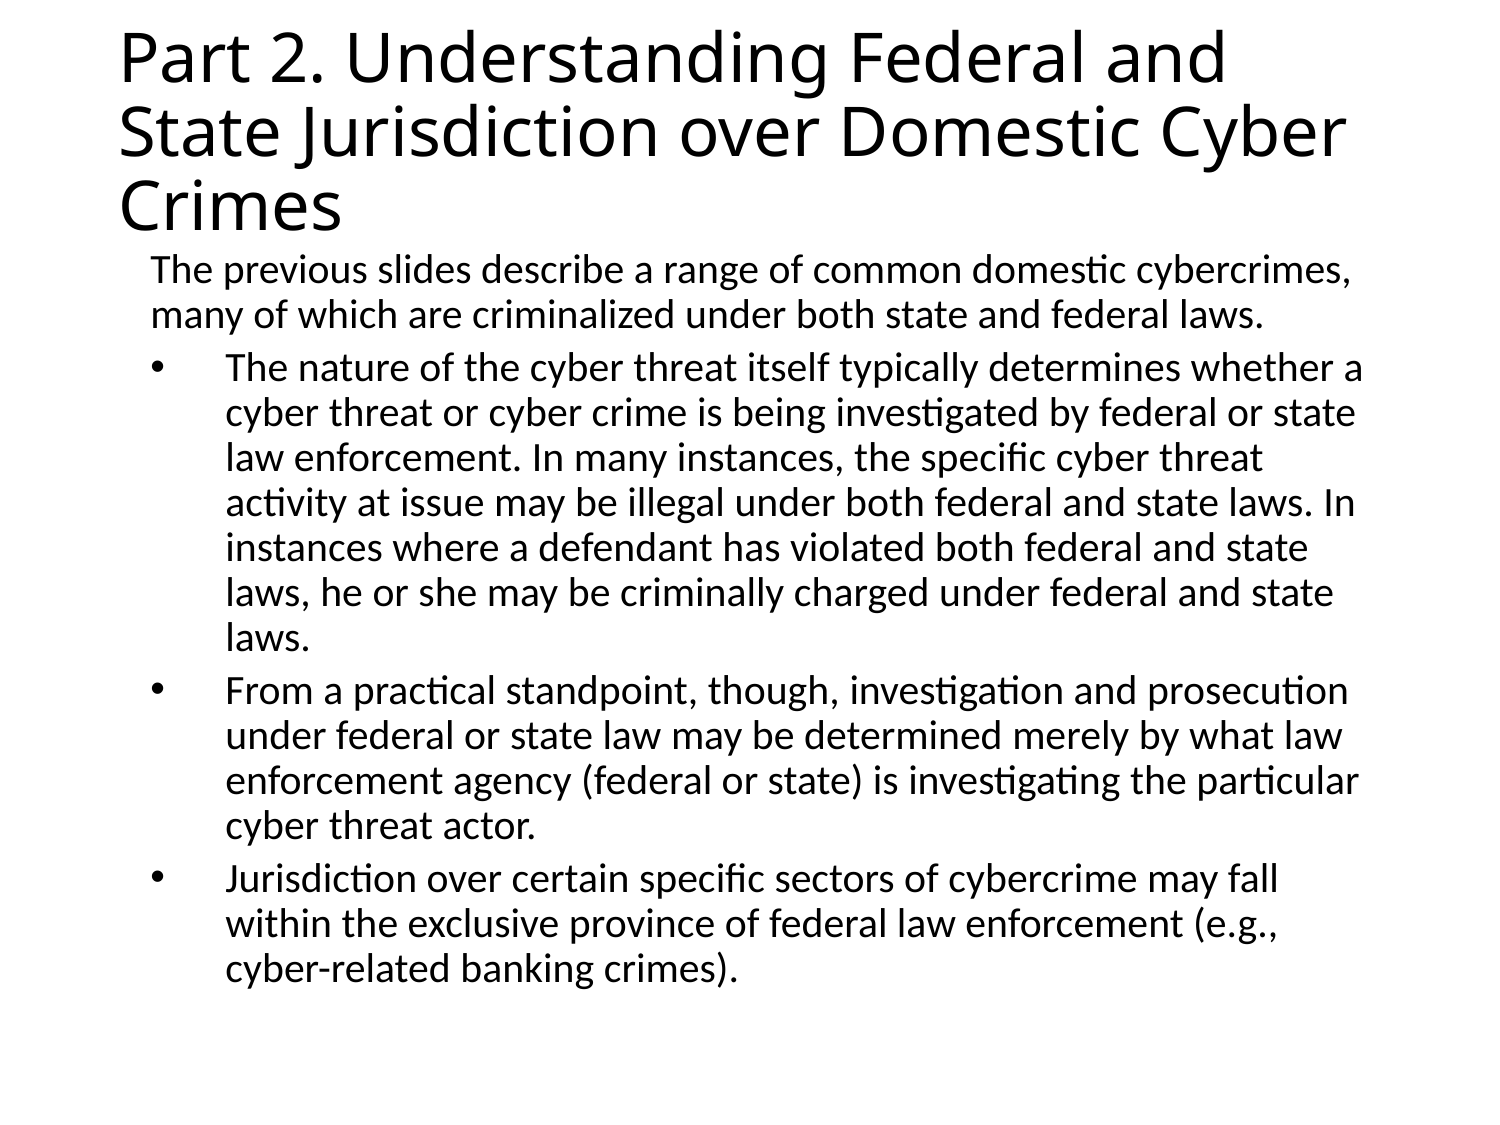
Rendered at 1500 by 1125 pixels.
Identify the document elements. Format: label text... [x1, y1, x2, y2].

title Part 2. Understanding Federal and State Jurisdiction over Domestic Cyber Crimes [102, 28, 1398, 241]
list The previous slides describe a range of common domestic cybercrimes, many of which are criminalized under both state and federal laws. The nature of the cyber threat itself typically determines whether a cyber threat or cyber crime is being investigated by federal or state law enforcement. In many instances, the specific cyber threat activity at issue may be illegal under both federal and state laws. In instances where a defendant has violated both federal and state laws, he or she may be criminally charged under federal and state laws. From a practical standpoint, though, investigation and prosecution under federal or state law may be determined merely by what law enforcement agency (federal or state) is investigating the particular cyber threat actor. Jurisdiction over certain specific sectors of cybercrime may fall within the exclusive province of federal law enforcement (e.g., cyber-related banking crimes). [135, 240, 1382, 966]
